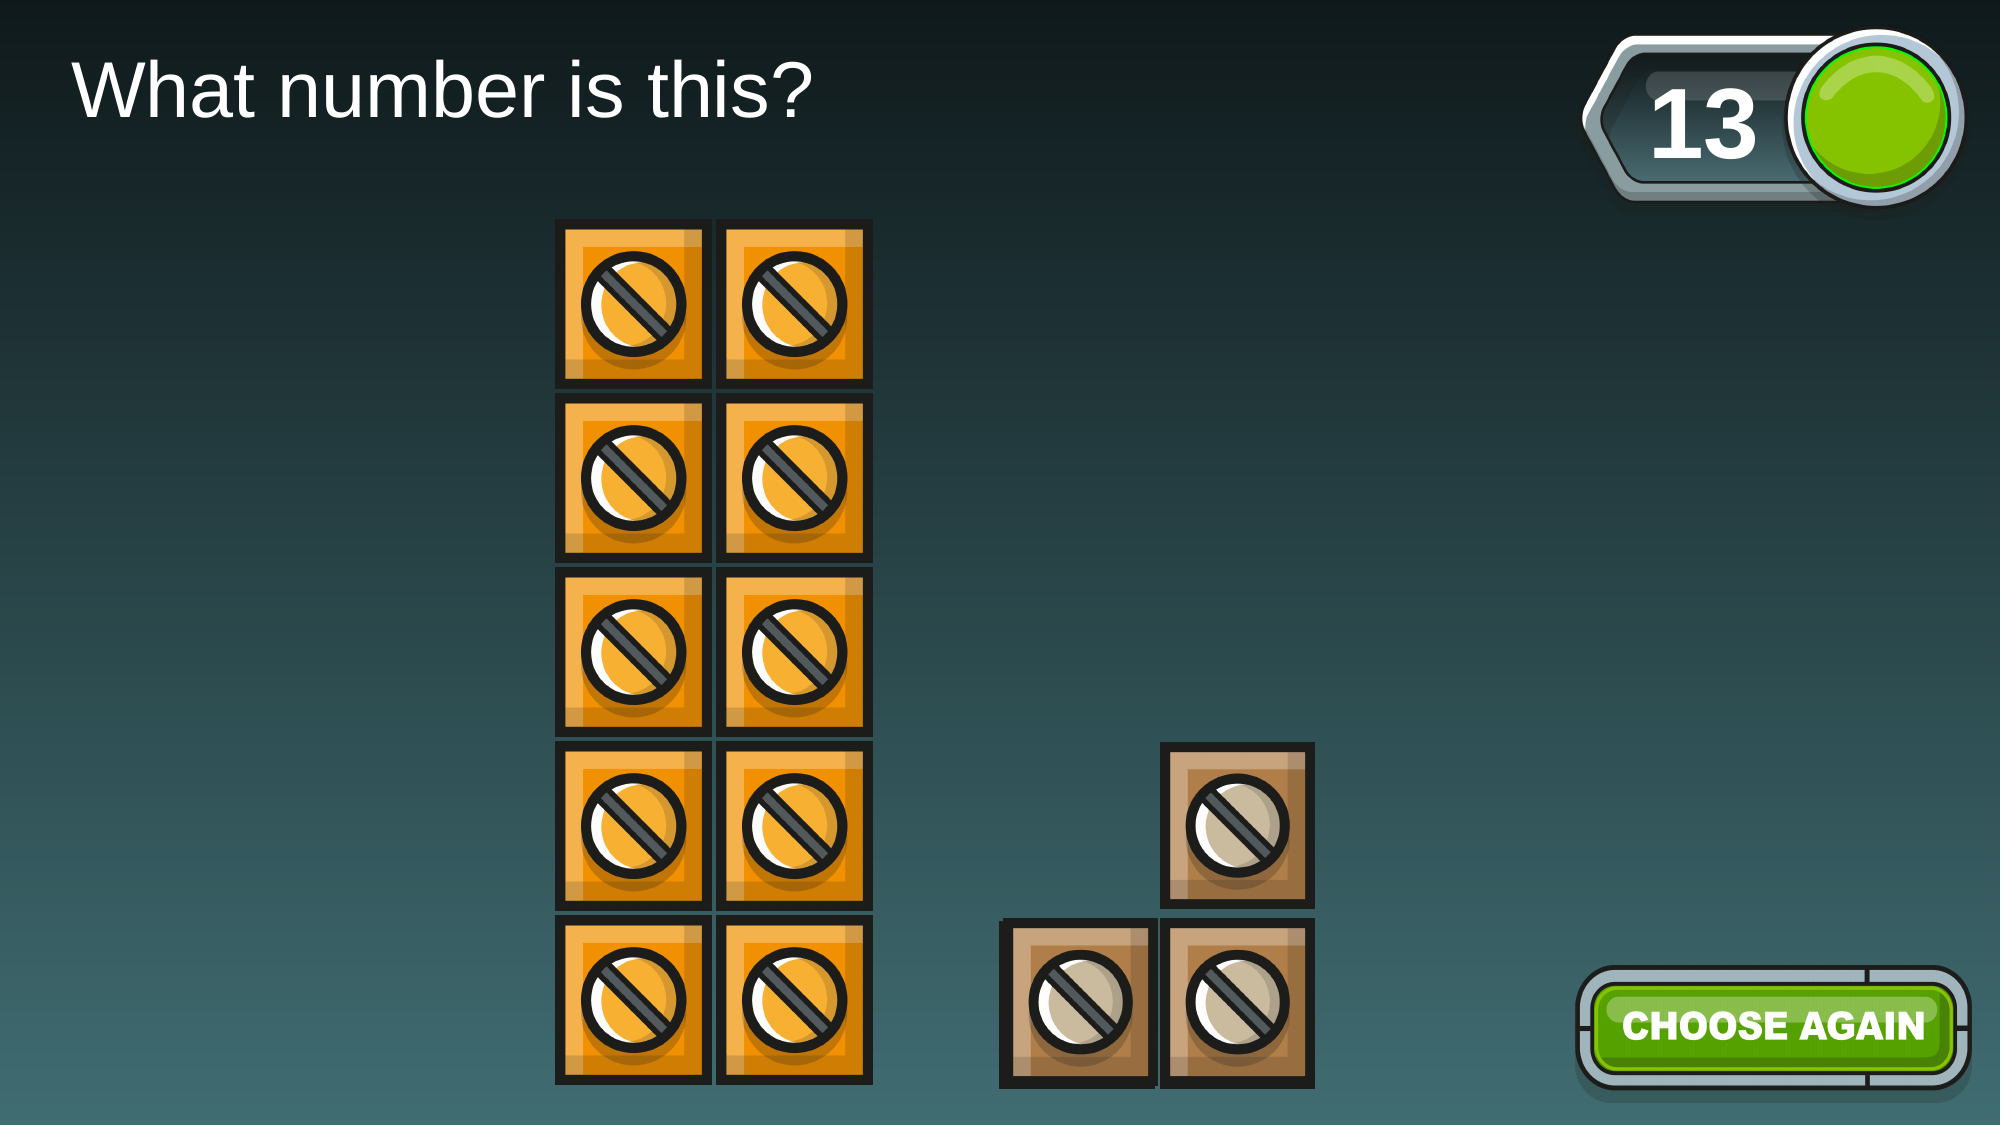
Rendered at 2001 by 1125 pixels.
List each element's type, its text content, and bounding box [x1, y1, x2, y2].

picture [554, 915, 712, 1085]
picture [716, 567, 873, 737]
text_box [999, 742, 1316, 1089]
picture [716, 393, 873, 563]
picture [1575, 25, 1971, 221]
picture [716, 915, 873, 1085]
picture [716, 741, 873, 911]
picture [1575, 965, 1972, 1104]
picture [554, 741, 712, 911]
picture [716, 219, 873, 389]
picture [554, 219, 712, 389]
picture [554, 393, 712, 563]
text_box What number is this? [55, 30, 1093, 162]
picture [554, 567, 712, 737]
